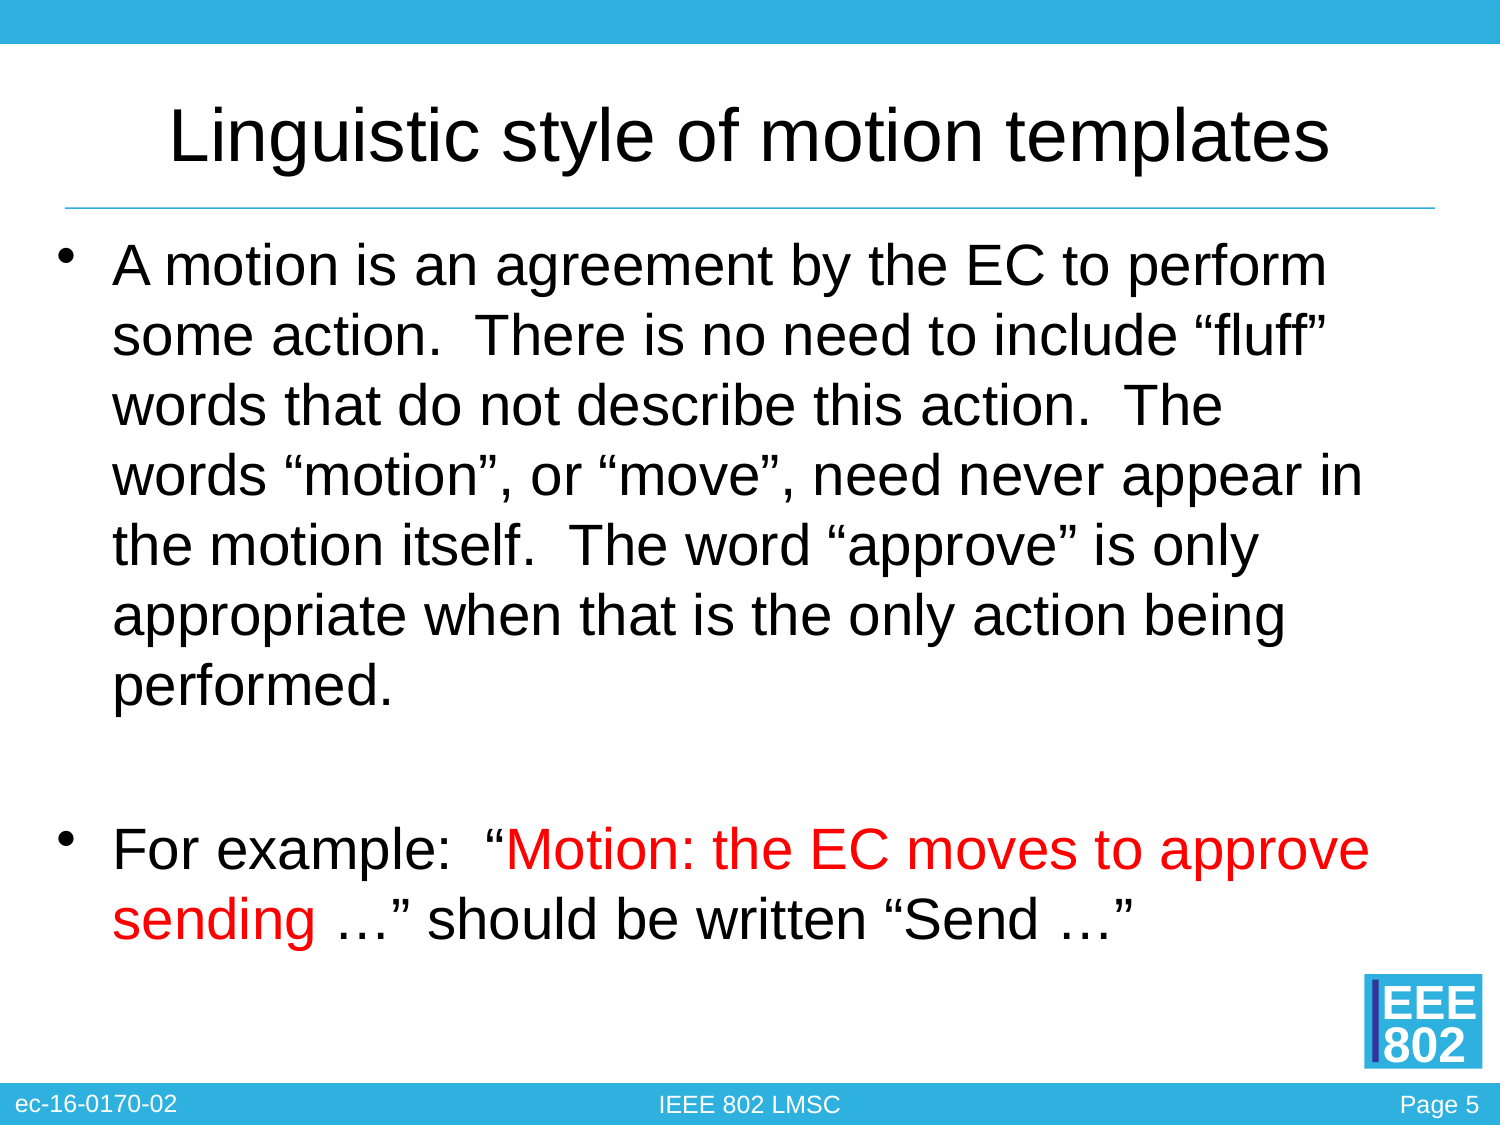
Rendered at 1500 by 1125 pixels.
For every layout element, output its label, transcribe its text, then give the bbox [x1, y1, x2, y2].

list A motion is an agreement by the EC to perform some action. There is no need to include “fluff” words that do not describe this action. The words “motion”, or “move”, need never appear in the motion itself. The word “approve” is only appropriate when that is the only action being performed. For example: “Motion: the EC moves to approve sending …” should be written “Send …” [41, 220, 1392, 963]
title Linguistic style of motion templates [75, 66, 1425, 197]
